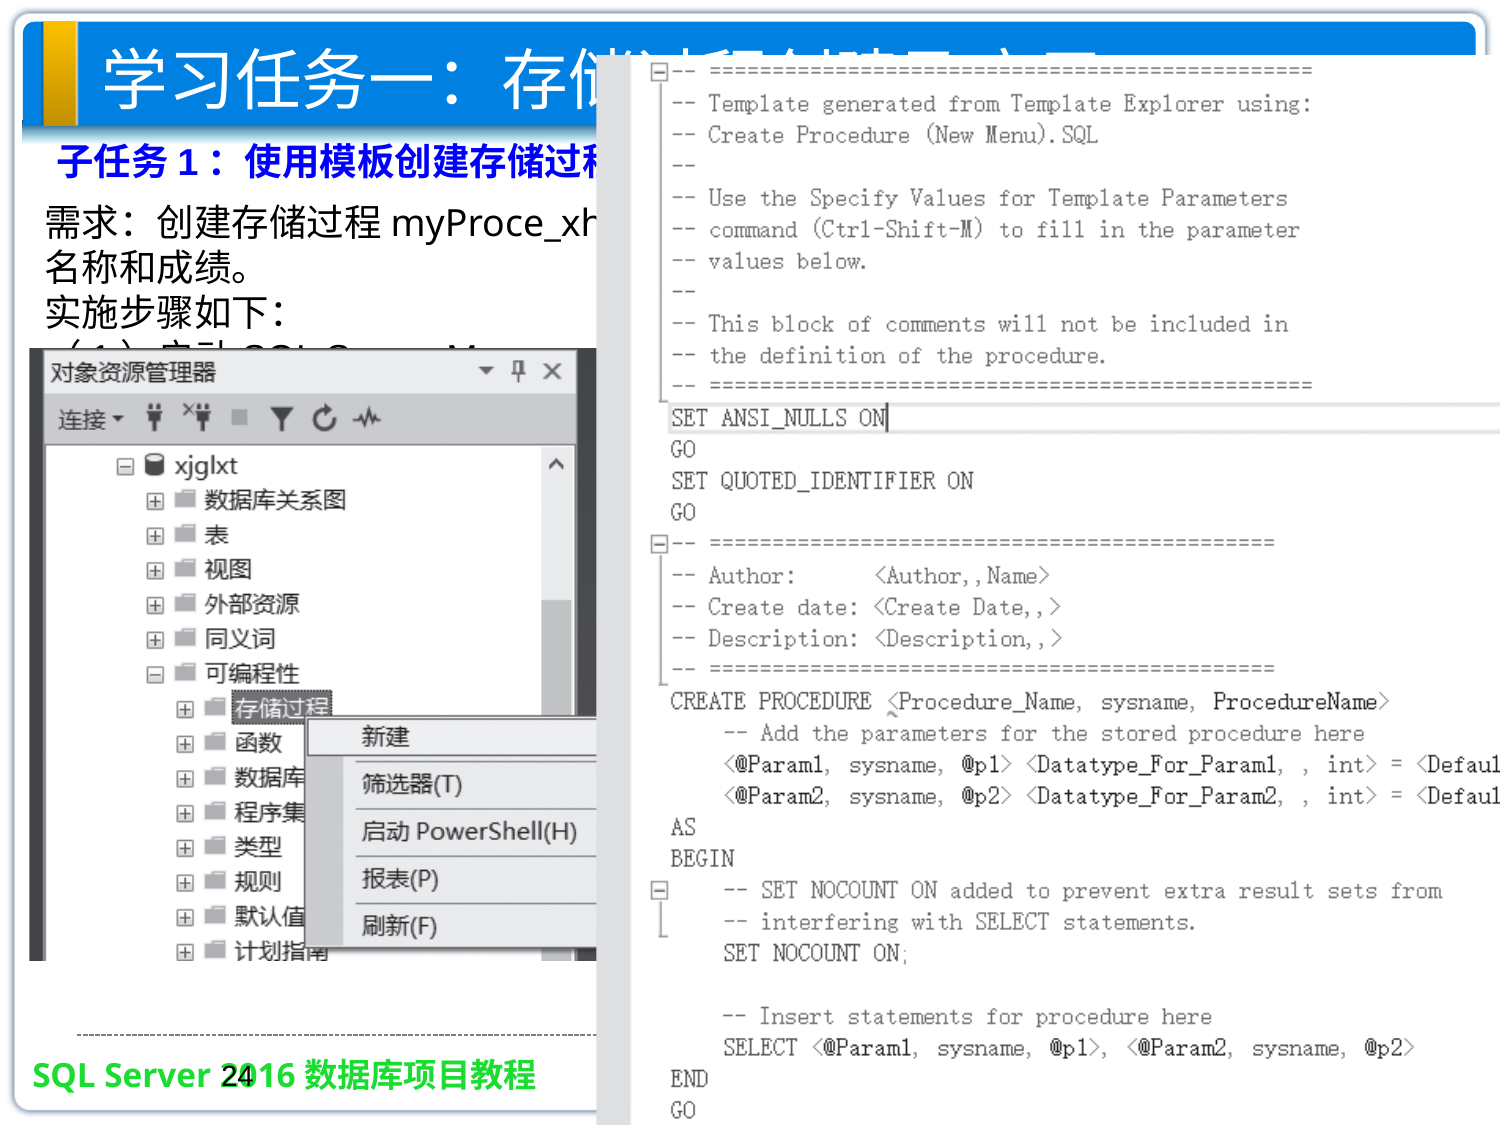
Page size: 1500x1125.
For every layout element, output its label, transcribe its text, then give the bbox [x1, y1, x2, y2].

title 学习任务一：存储过程创建及应用 [86, 30, 1437, 130]
picture [0, 0, 1500, 1125]
slide_number 24 [0, 1050, 475, 1103]
text_box 需求：创建存储过程myProce_xh_cj，显示xjglxt 数据中存放的学号、姓名、课程 名称和成绩。 实施步骤如下： （1）启动SQL Server Management Studio，在“对象资源管理器”中展开数据库节点，顺序展开“xjglxt”和“可编程性”节点。 （2）选中“存储过程”节点，右击在弹出的快捷菜单中单击“新建”，选择“存储过程（S）…”命令选项，如图7.1 所示。 （3）右边窗格显示存储过程的创建模板，如图7.2 所示。 [29, 191, 590, 348]
text_box 子任务1：使用模板创建存储过程 [41, 130, 590, 191]
